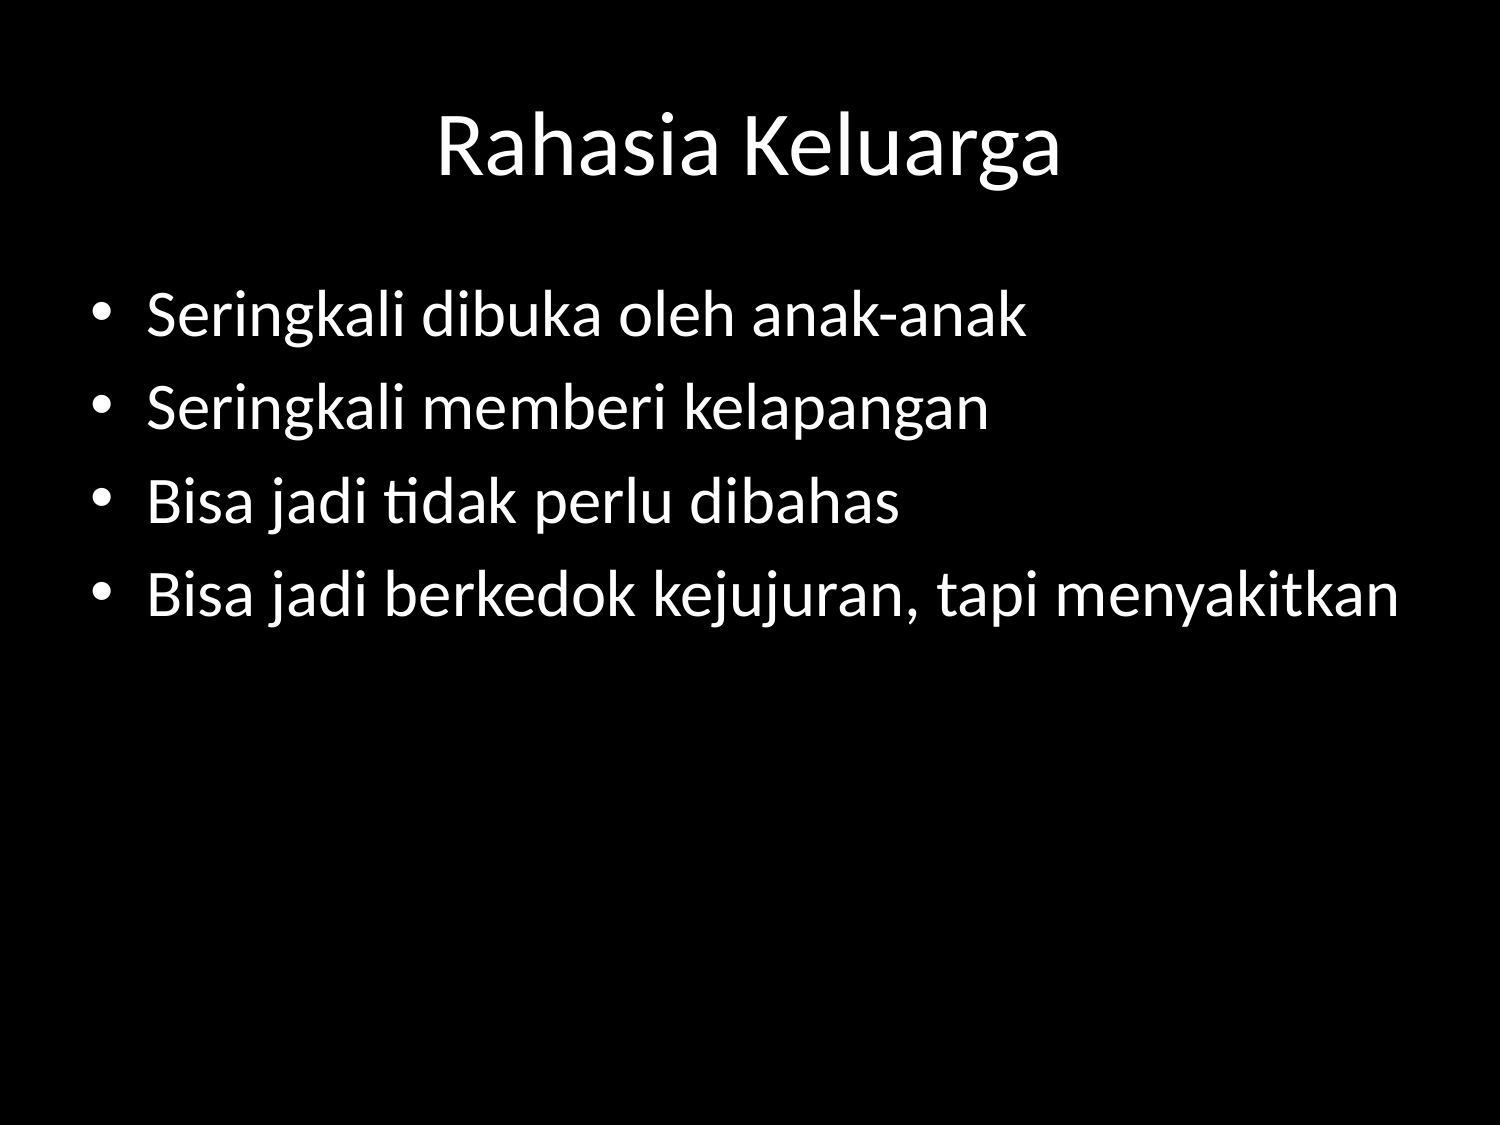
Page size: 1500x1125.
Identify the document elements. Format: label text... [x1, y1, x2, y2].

title Rahasia Keluarga [75, 45, 1425, 233]
list Seringkali dibuka oleh anak-anak Seringkali memberi kelapangan Bisa jadi tidak perlu dibahas Bisa jadi berkedok kejujuran, tapi menyakitkan [75, 262, 1425, 1005]
